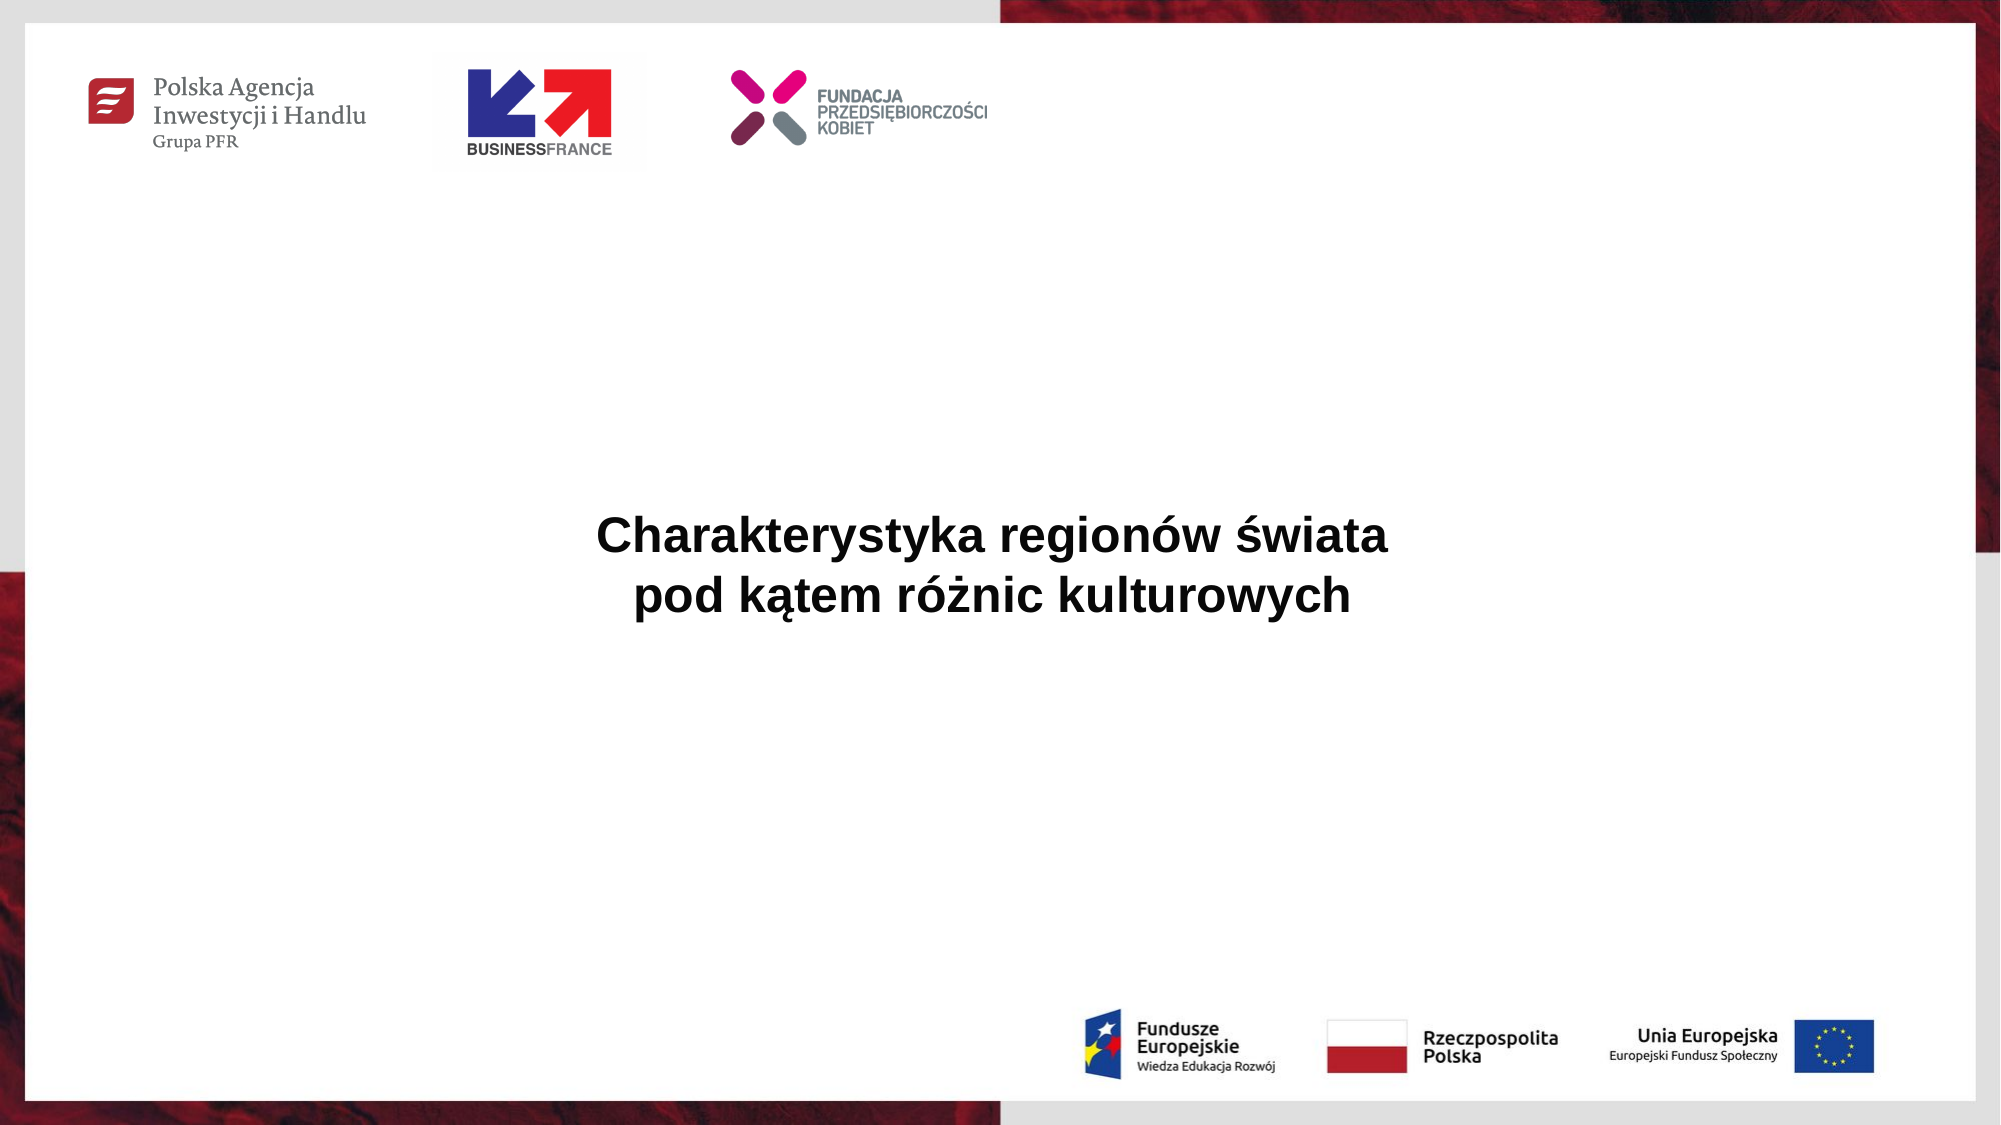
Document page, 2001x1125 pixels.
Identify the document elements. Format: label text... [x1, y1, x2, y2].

picture [0, 0, 2001, 1125]
text_box Charakterystyka regionów świata pod kątem różnic kulturowych [453, 498, 1547, 627]
